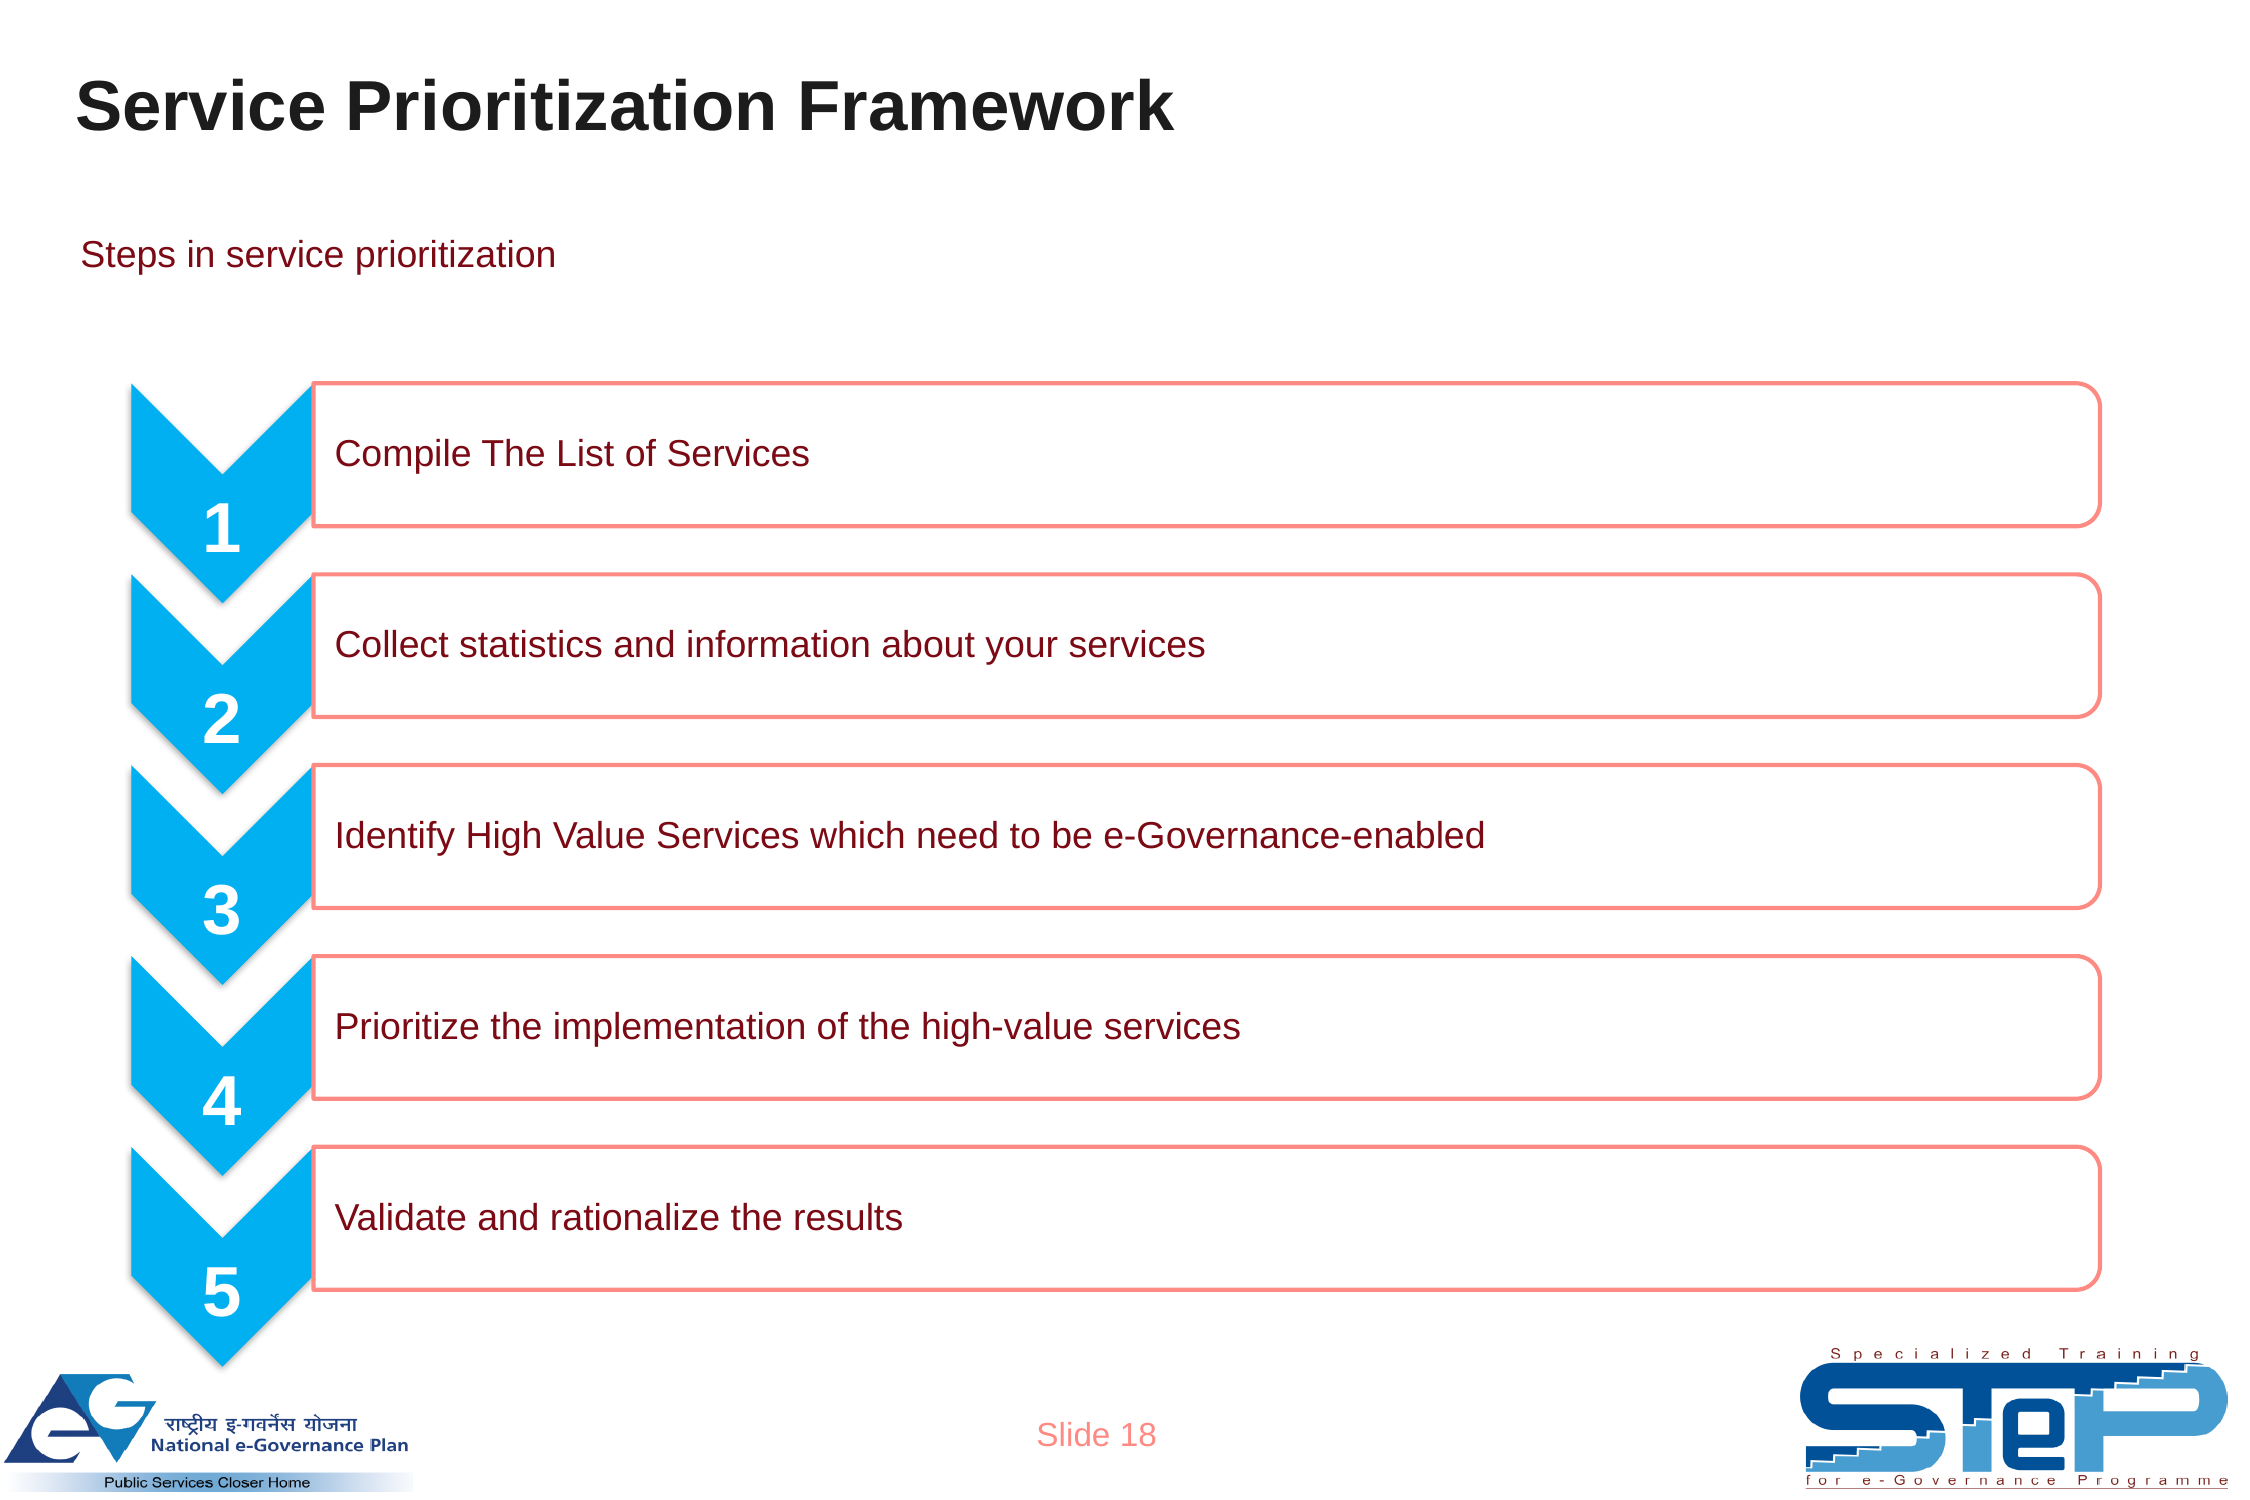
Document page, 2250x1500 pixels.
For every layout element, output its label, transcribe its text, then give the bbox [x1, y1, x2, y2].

picture [3, 1374, 413, 1492]
text_box Steps in service prioritization [59, 219, 579, 286]
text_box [130, 383, 2101, 1367]
title Service Prioritization Framework [74, 59, 2119, 201]
picture [1800, 1348, 2228, 1489]
